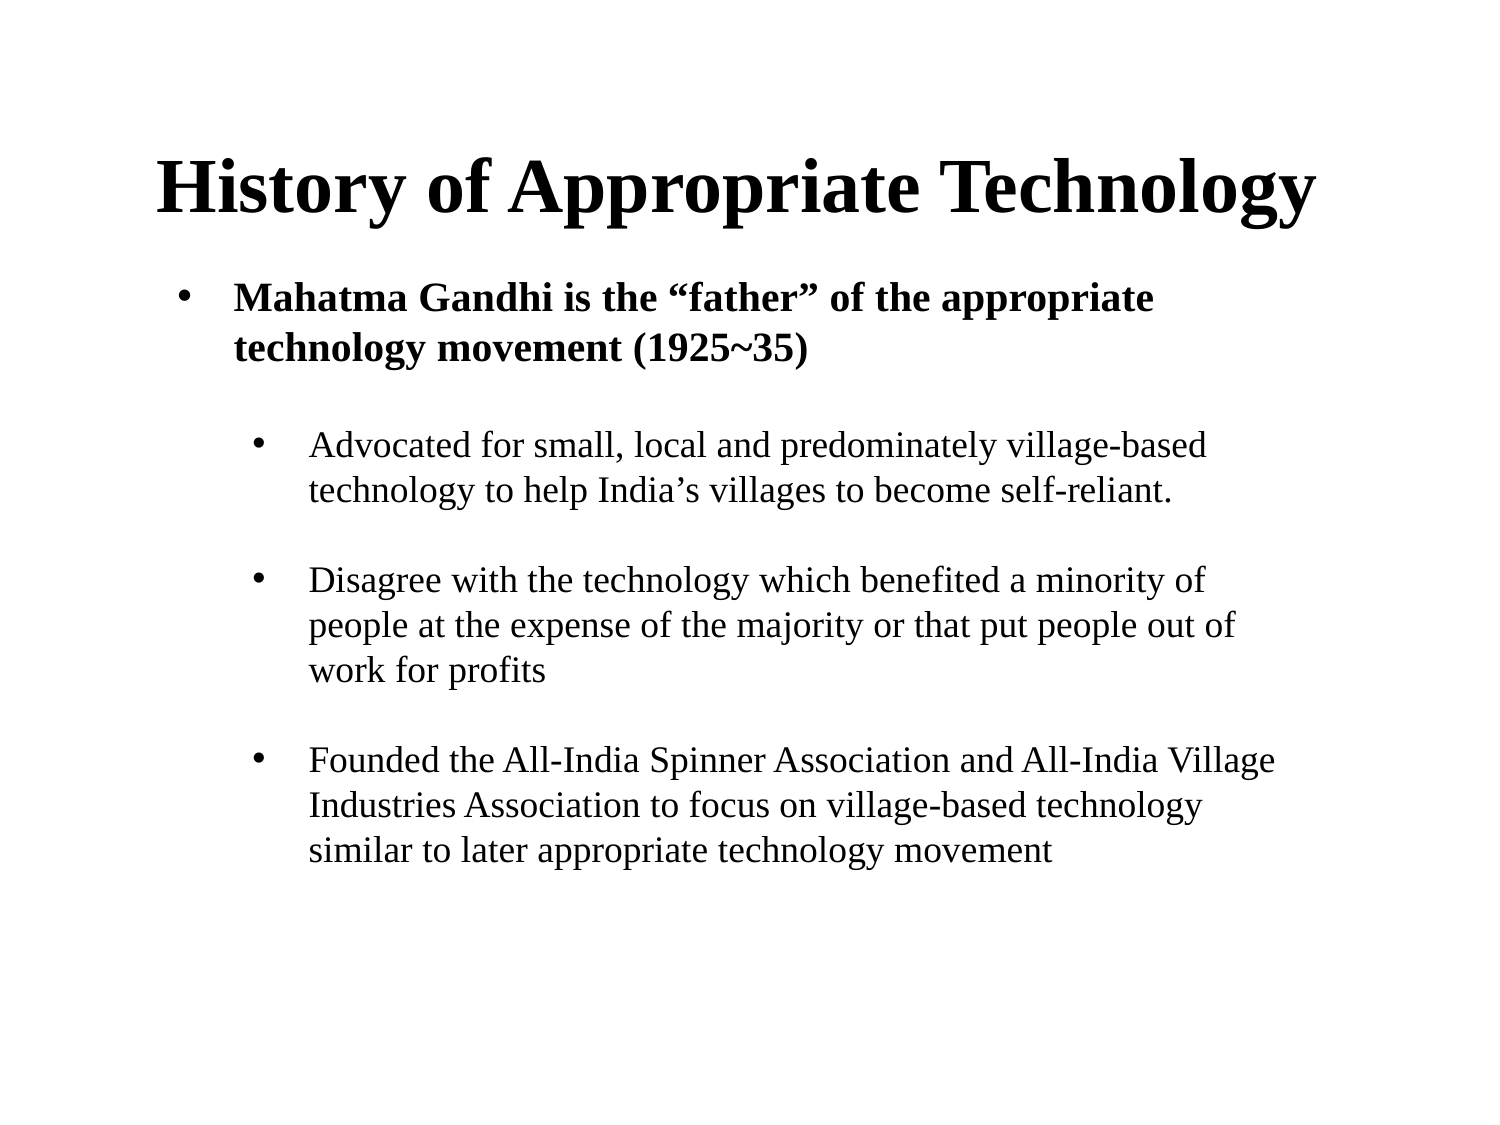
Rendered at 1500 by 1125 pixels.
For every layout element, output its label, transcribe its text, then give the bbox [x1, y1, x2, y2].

text_box Mahatma Gandhi is the “father” of the appropriate technology movement (1925~35) Advocated for small, local and predominately village-based technology to help India’s villages to become self-reliant. Disagree with the technology which benefited a minority of people at the expense of the majority or that put people out of work for profits Founded the All-India Spinner Association and All-India Village Industries Association to focus on village-based technology similar to later appropriate technology movement [162, 262, 1313, 878]
title History of Appropriate Technology [34, 99, 1441, 263]
